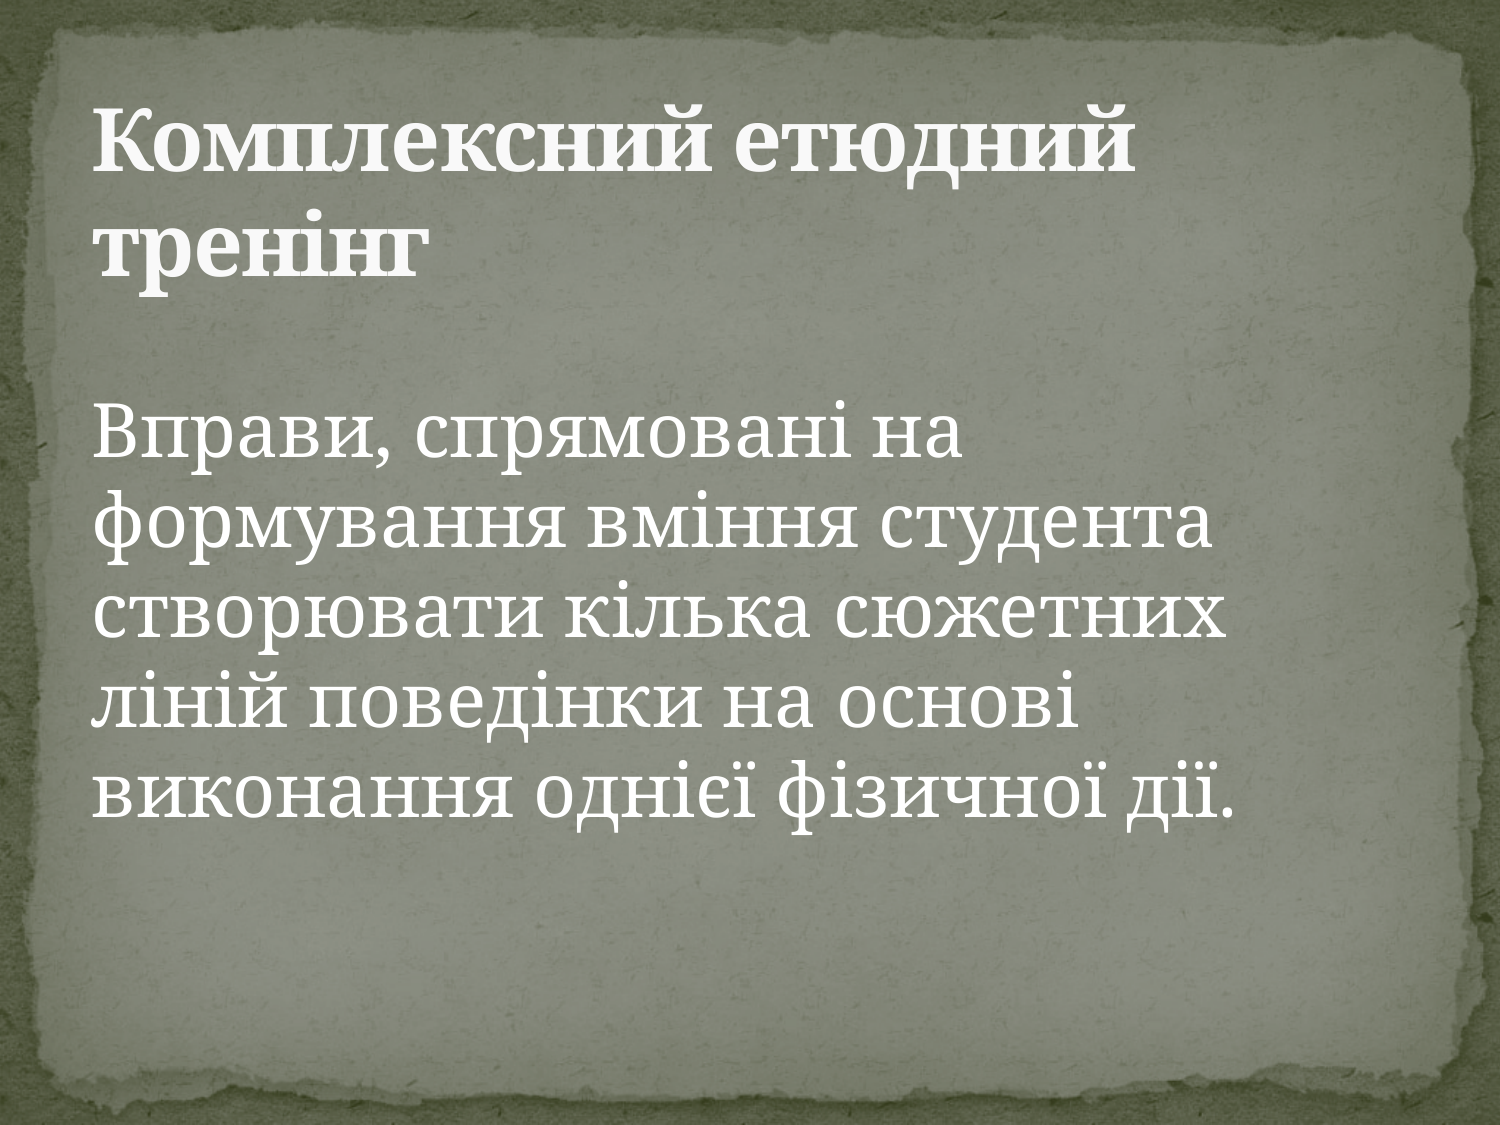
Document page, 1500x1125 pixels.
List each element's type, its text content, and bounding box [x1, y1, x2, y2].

list Вправи, спрямовані на формування вміння студента створювати кілька сюжетних ліній поведінки на основі виконання однієї фізичної дії. [76, 375, 1427, 1125]
title Комплексний етюдний тренінг [76, 101, 1427, 302]
